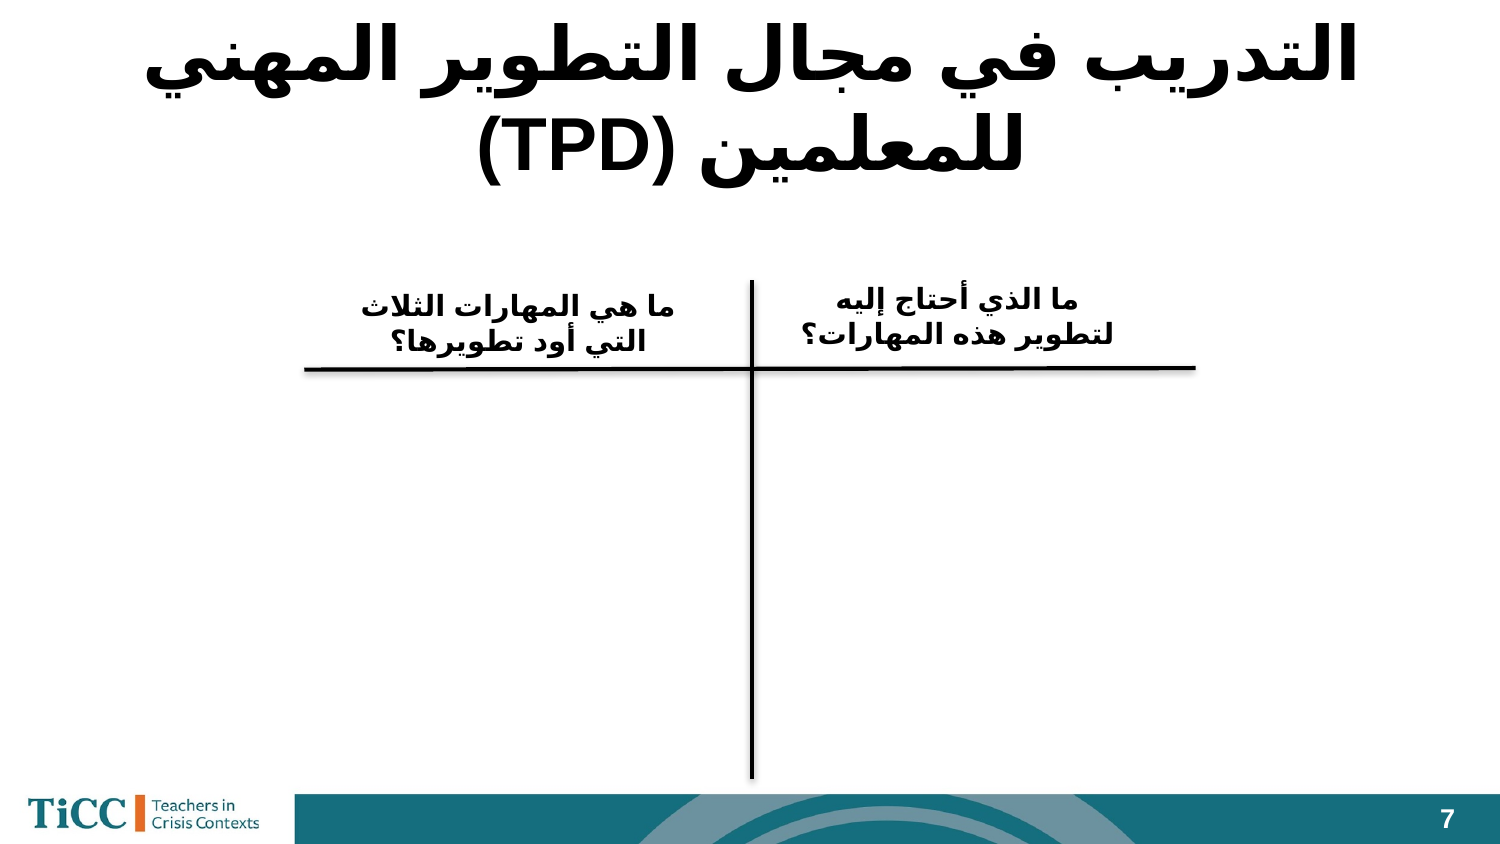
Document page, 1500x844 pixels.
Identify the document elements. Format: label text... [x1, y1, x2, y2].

text_box ما هي المهارات الثلاث التي أود تطويرها؟ [318, 280, 719, 341]
text_box ما الذي أحتاج إليه لتطوير هذه المهارات؟ [780, 272, 1135, 334]
slide_number ‹#› [1380, 785, 1470, 844]
picture [0, 0, 1500, 844]
title التدريب في مجال التطوير المهني للمعلمين (TPD) [77, 50, 1428, 201]
